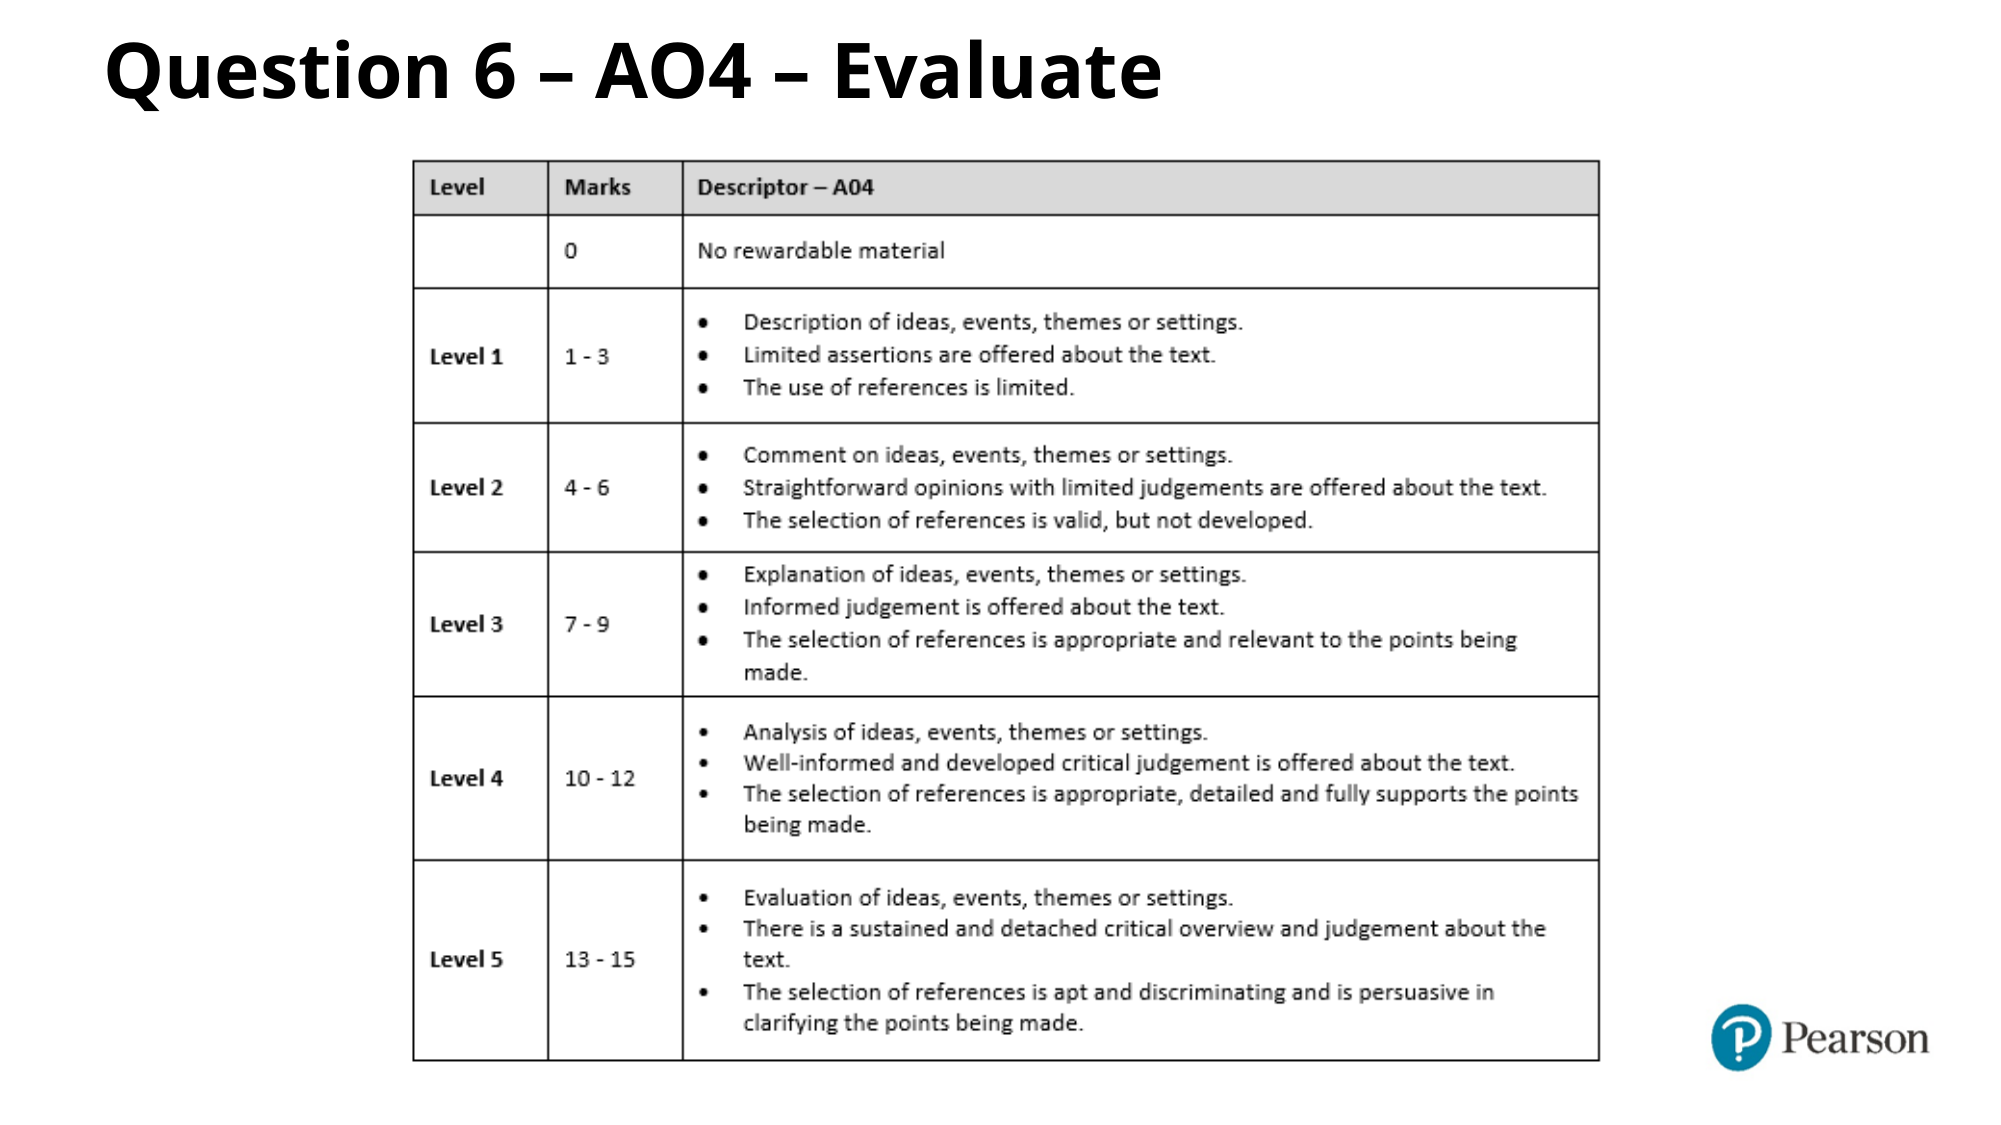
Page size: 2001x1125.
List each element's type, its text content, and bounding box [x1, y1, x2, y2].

picture [1701, 989, 1940, 1082]
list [387, 123, 1630, 1079]
title Question 6 – AO4 – Evaluate [88, 24, 1814, 124]
